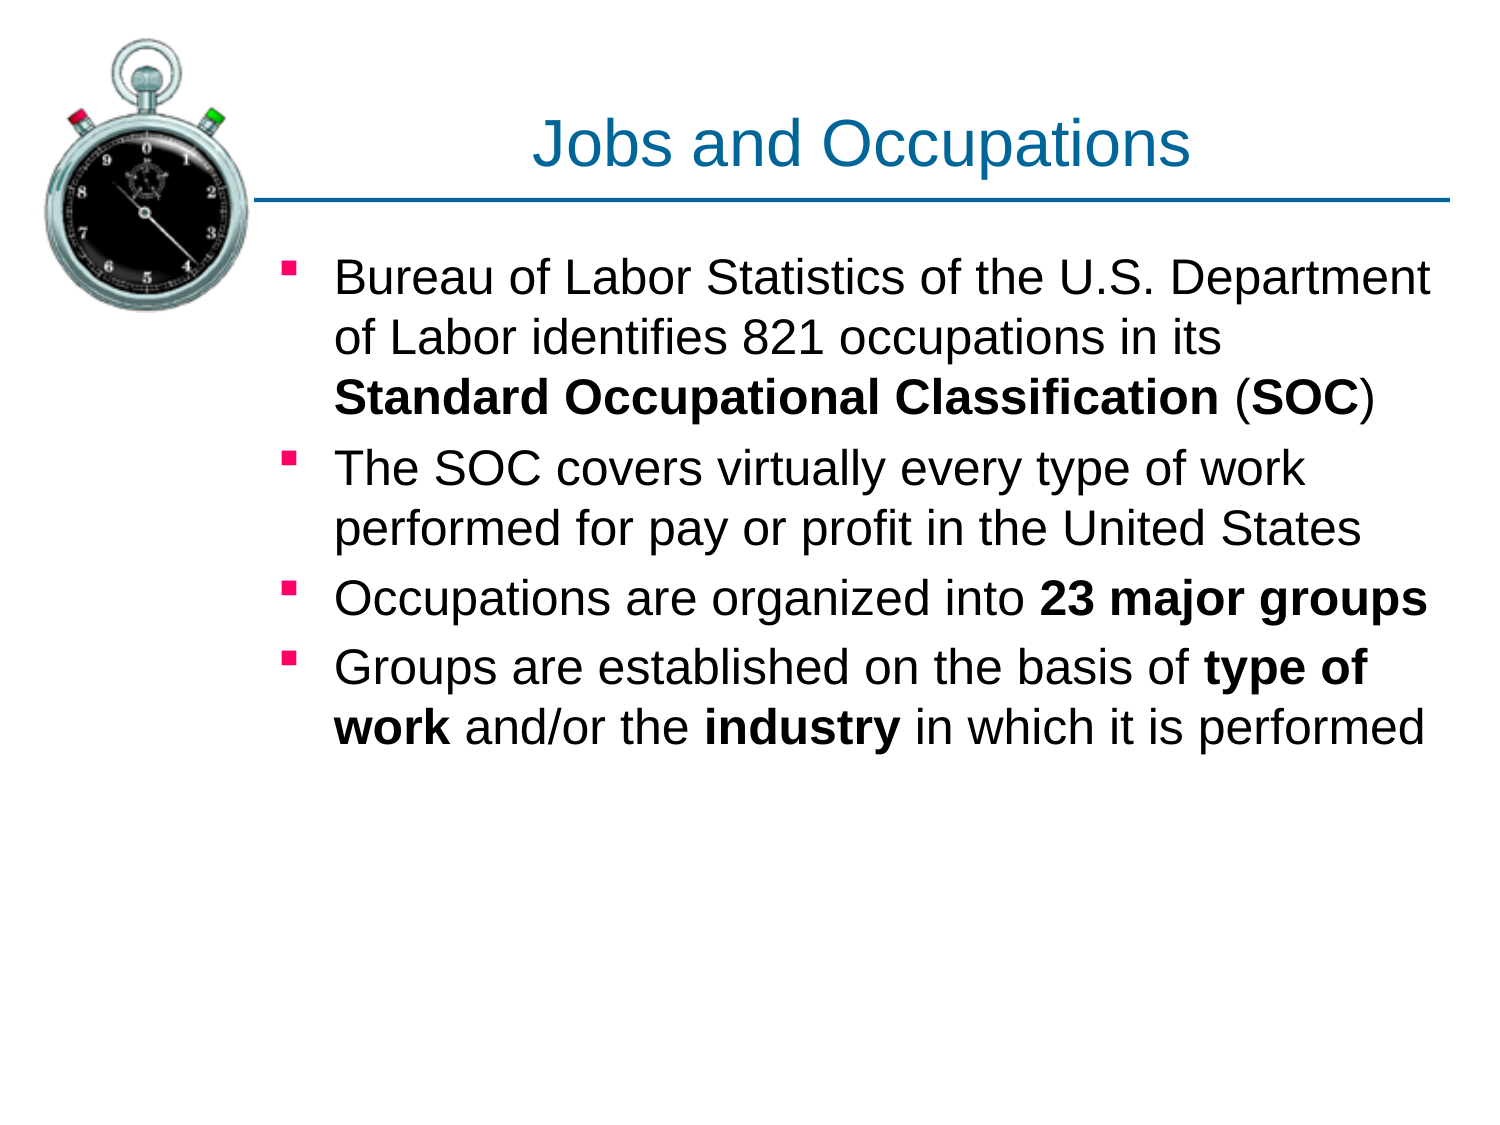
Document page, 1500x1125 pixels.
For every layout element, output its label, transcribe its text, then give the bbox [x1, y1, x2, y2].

title Jobs and Occupations [275, 37, 1450, 188]
list Bureau of Labor Statistics of the U.S. Department of Labor identifies 821 occupations in its Standard Occupational Classification (SOC) The SOC covers virtually every type of work performed for pay or profit in the United States Occupations are organized into 23 major groups Groups are established on the basis of type of work and/or the industry in which it is performed [262, 237, 1450, 975]
picture [37, 37, 254, 313]
